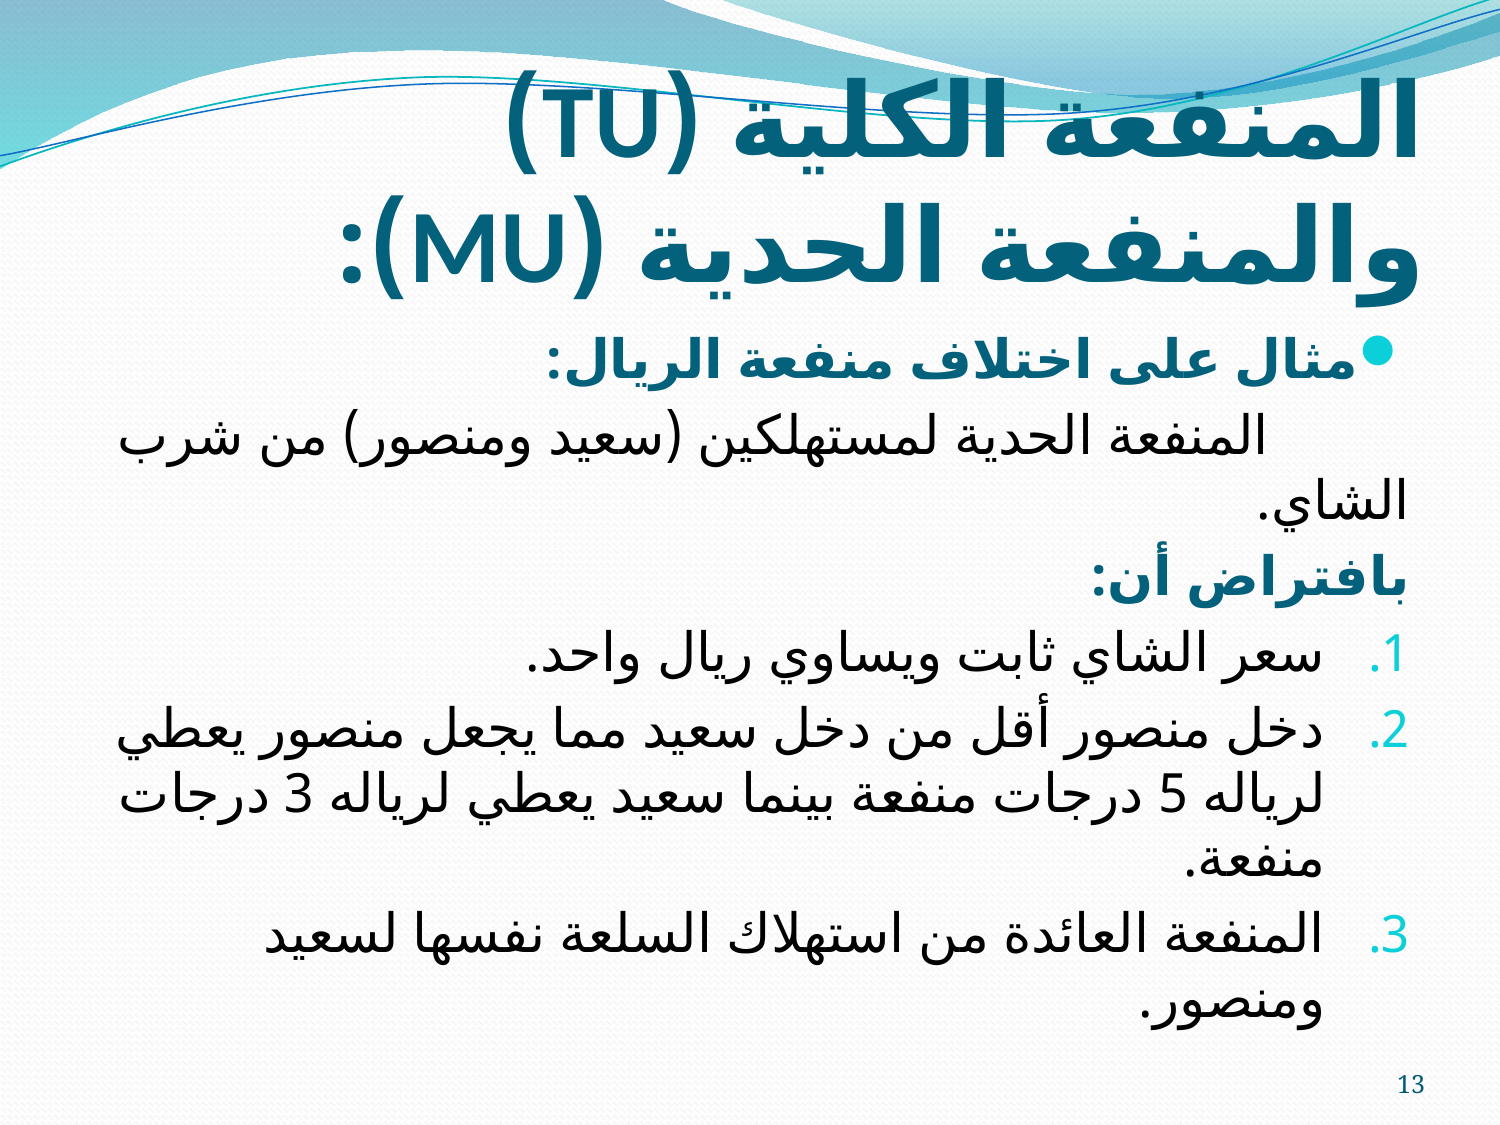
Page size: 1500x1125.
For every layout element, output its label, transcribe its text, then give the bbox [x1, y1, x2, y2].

title المنفعة الكلية (TU) والمنفعة الحدية (MU): [75, 115, 1425, 303]
list مثال على اختلاف منفعة الريال: المنفعة الحدية لمستهلكين (سعيد ومنصور) من شرب الشاي. بافتراض أن: سعر الشاي ثابت ويساوي ريال واحد. دخل منصور أقل من دخل سعيد مما يجعل منصور يعطي لرياله 5 درجات منفعة بينما سعيد يعطي لرياله 3 درجات منفعة. المنفعة العائدة من استهلاك السلعة نفسها لسعيد ومنصور. [75, 317, 1425, 1038]
slide_number 13 [1299, 1042, 1425, 1103]
